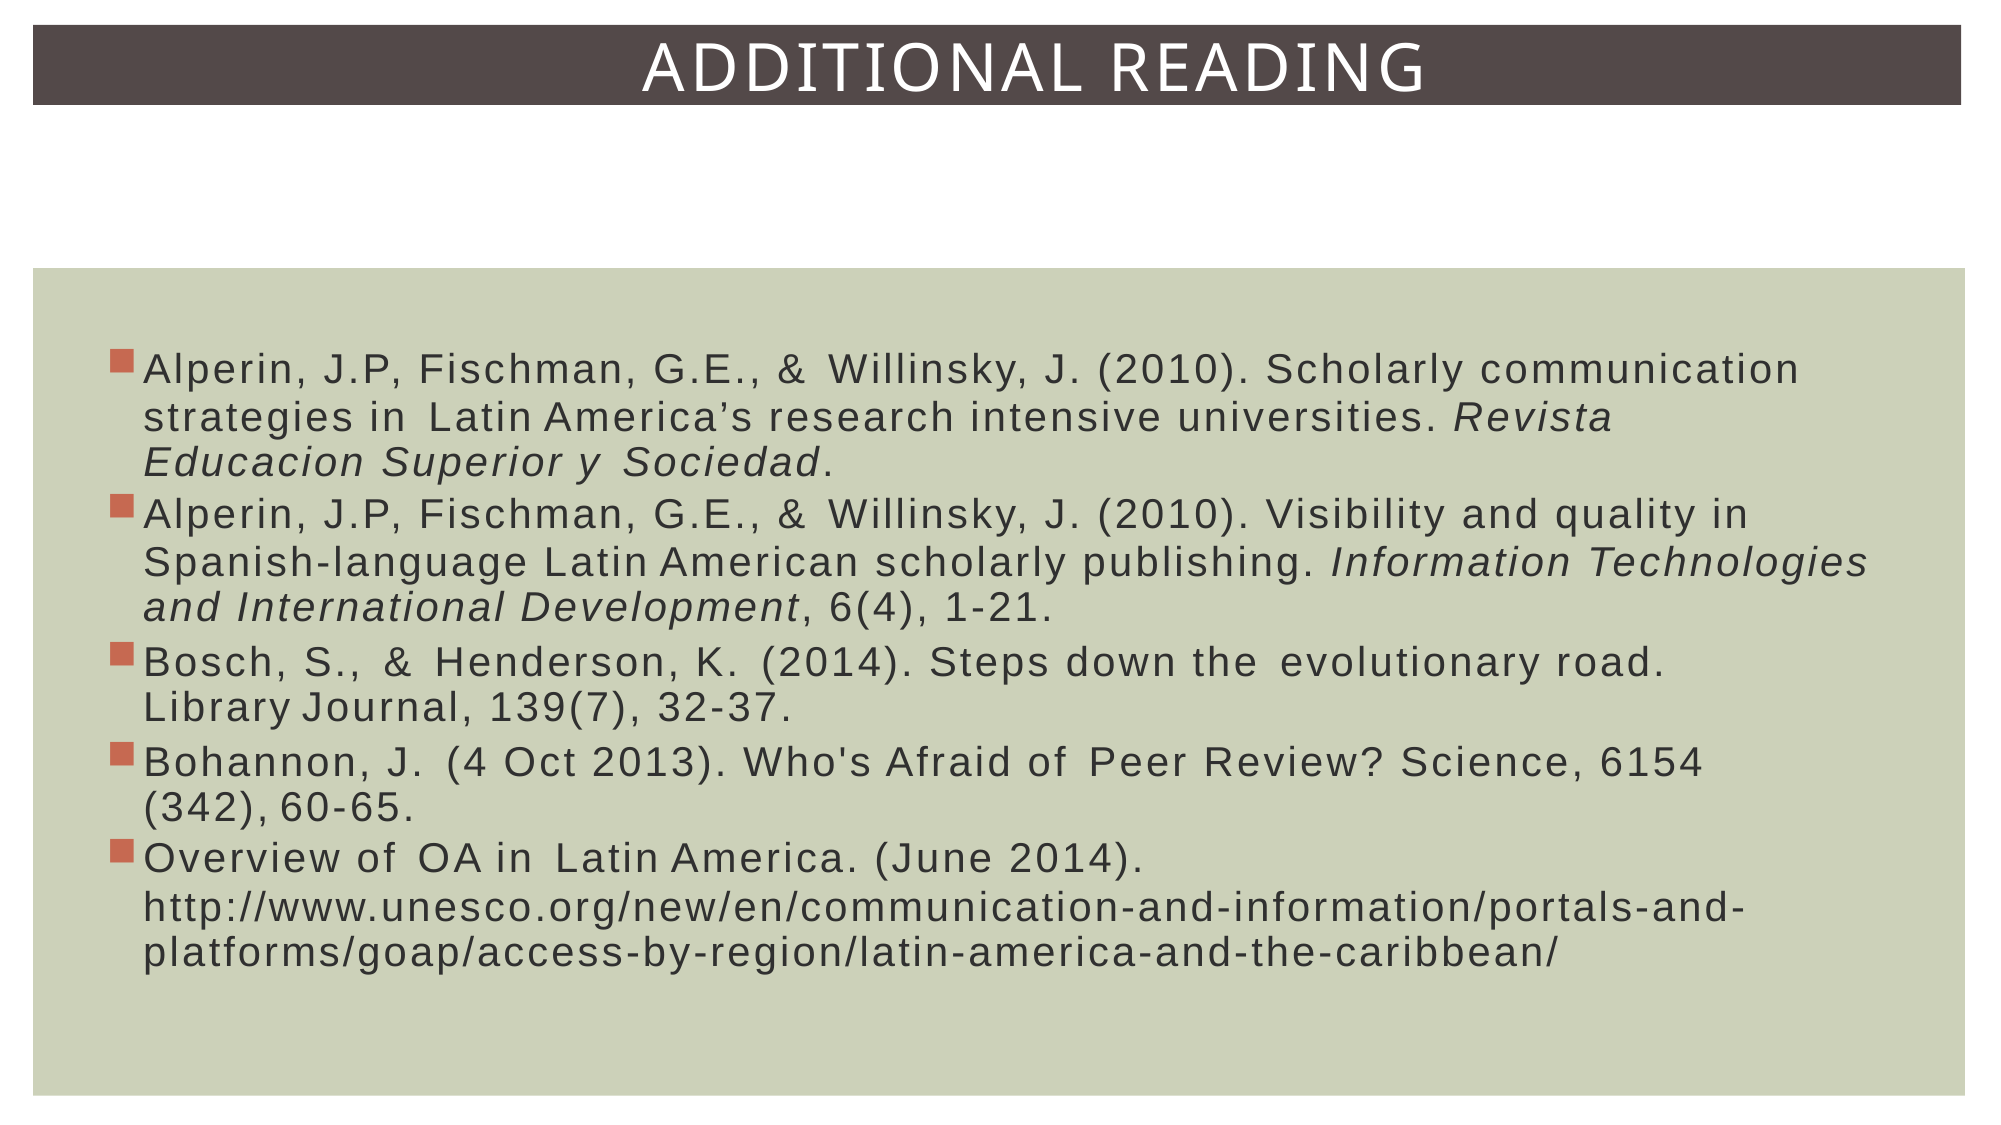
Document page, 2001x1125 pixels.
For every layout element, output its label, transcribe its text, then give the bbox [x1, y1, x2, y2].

text_box ADDITIONAL READING [33, 24, 1962, 105]
text_box Alperin, J.P, Fischman, G.E., & Willinsky, J. (2010). Scholarly communication strategies in Latin America’s research intensive universities. Revista Educacion Superior y Sociedad. Alperin, J.P, Fischman, G.E., & Willinsky, J. (2010). Visibility and quality in Spanish-language Latin American scholarly publishing. Information Technologies and International Development, 6(4), 1-21. Bosch, S., & Henderson, K. (2014). Steps down the evolutionary road. Library Journal, 139(7), 32-37. Bohannon, J. (4 Oct 2013). Who's Afraid of Peer Review? Science, 6154 (342), 60-65. Overview of OA in Latin America. (June 2014). http://www.unesco.org/new/en/communication-and-information/portals-and- platforms/goap/access-by-region/latin-america-and-the-caribbean/ [103, 344, 1876, 975]
